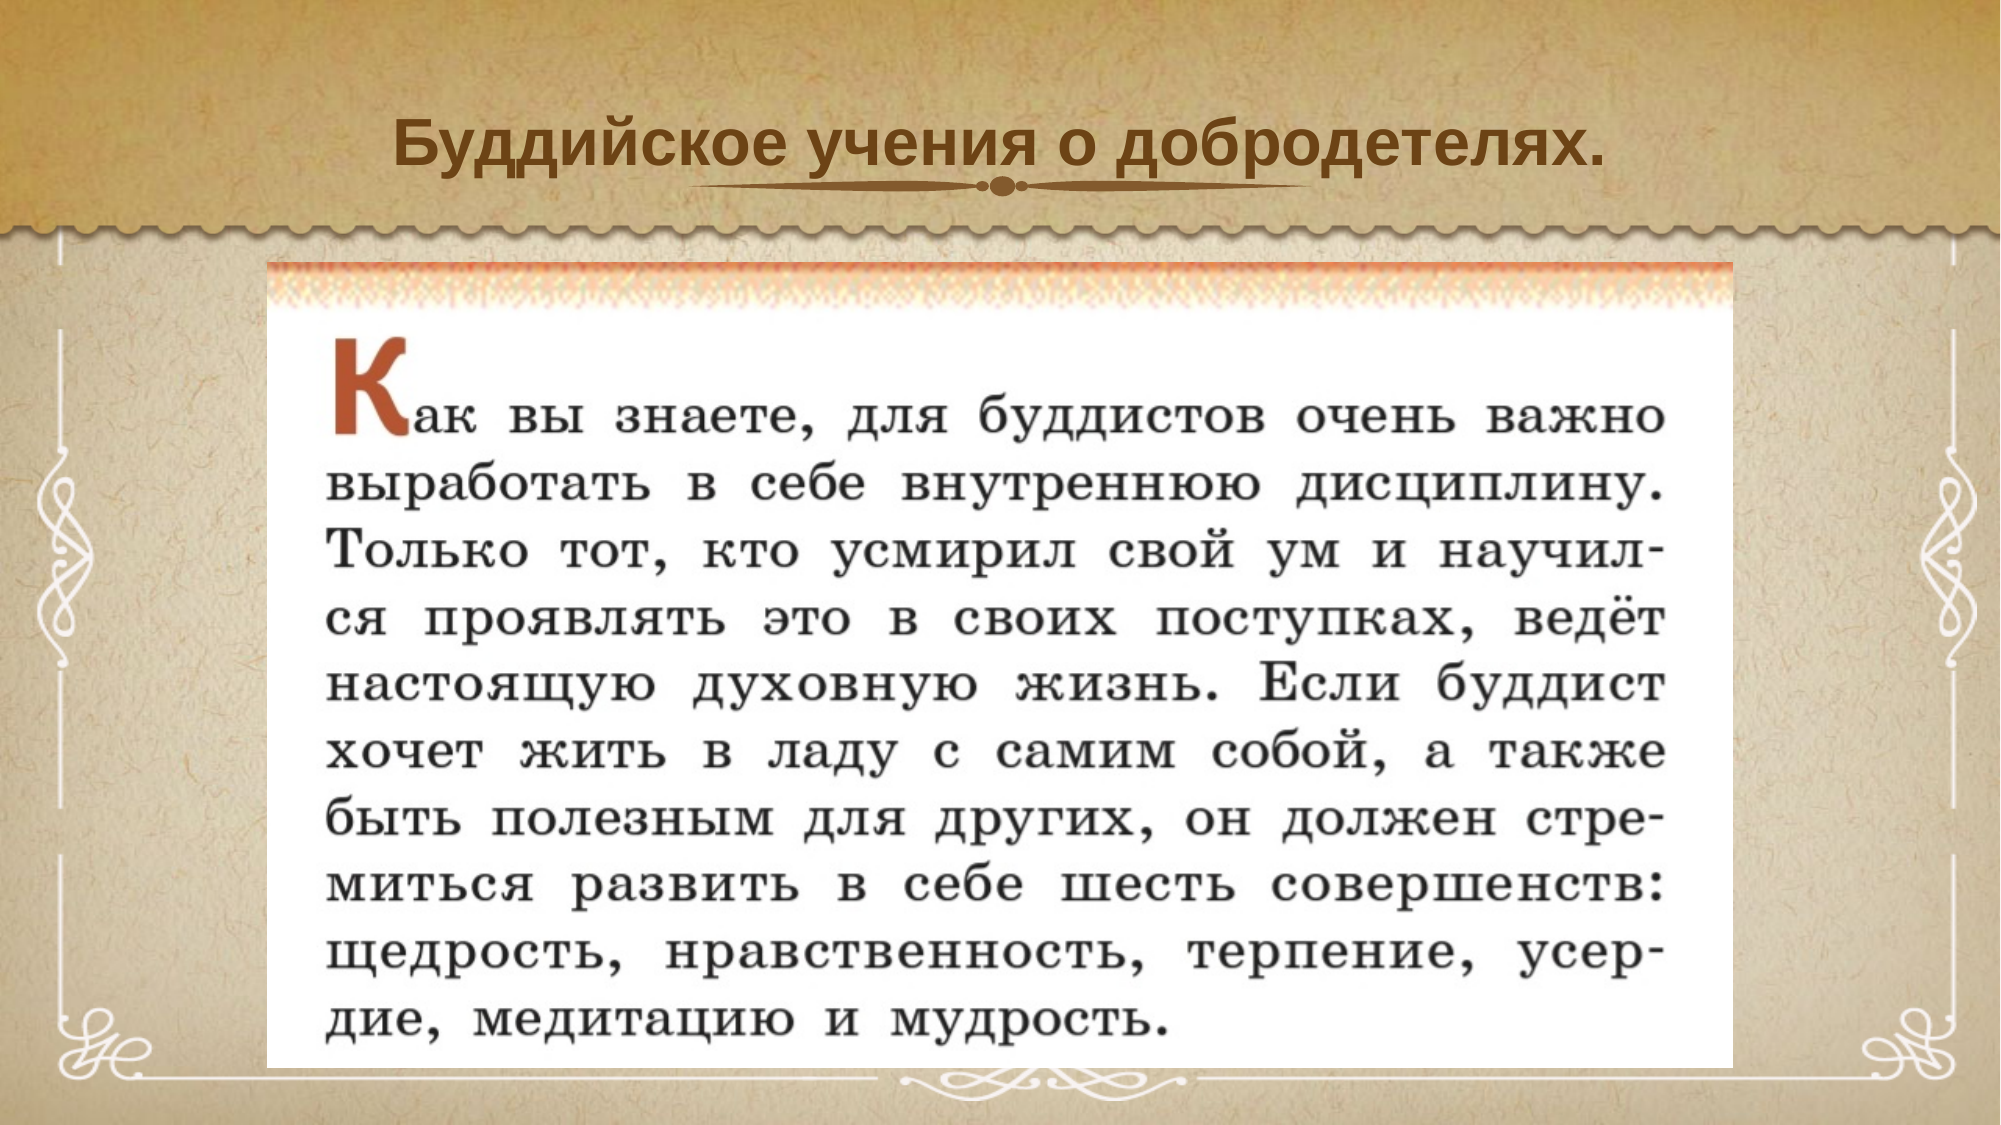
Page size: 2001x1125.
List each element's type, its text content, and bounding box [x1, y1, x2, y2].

title Буддийское учения о добродетелях. [99, 45, 1900, 233]
picture [0, 0, 2001, 1125]
